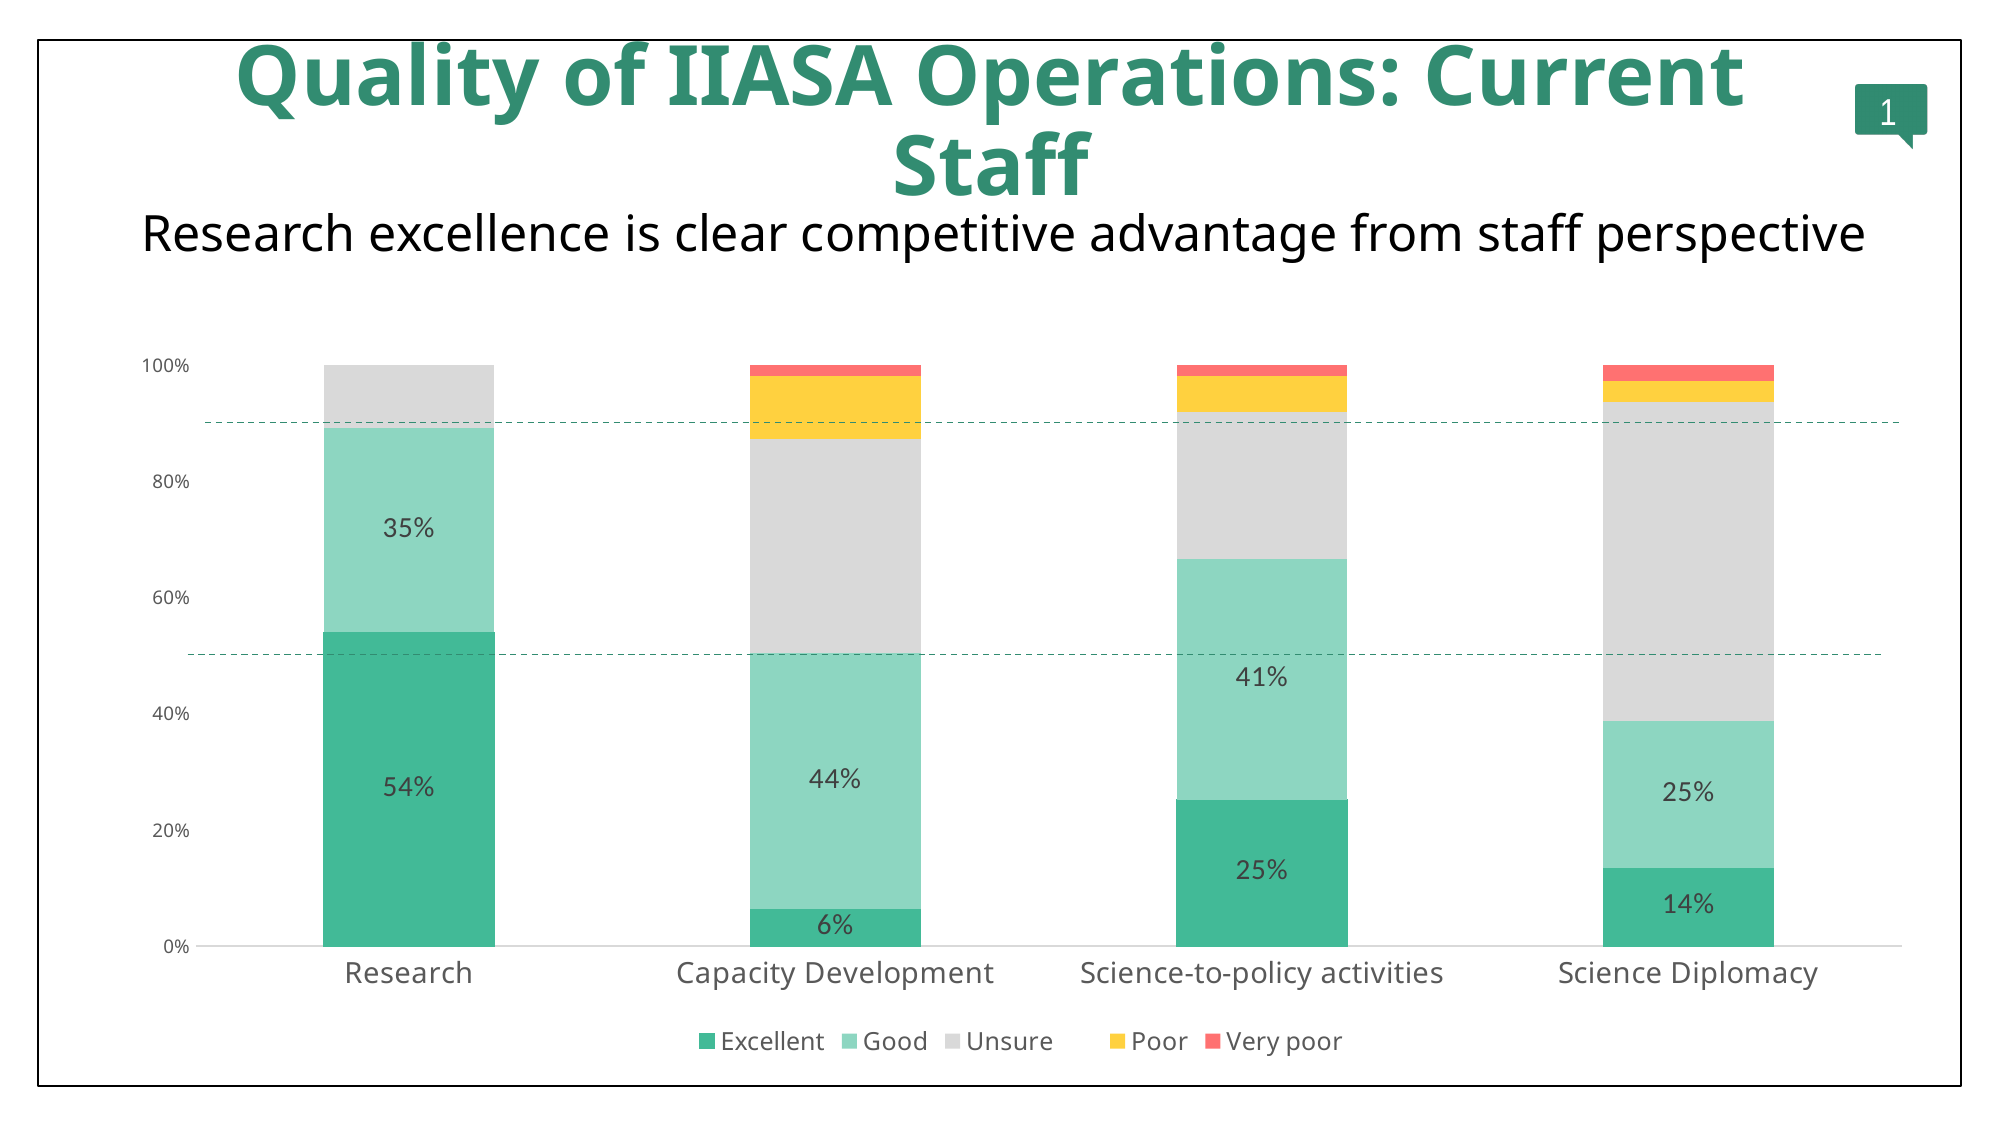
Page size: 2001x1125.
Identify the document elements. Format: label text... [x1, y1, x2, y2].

chart [104, 337, 1939, 1065]
text_box Research excellence is clear competitive advantage from staff perspective [70, 194, 1939, 269]
picture [1840, 65, 1942, 168]
text_box Quality of IIASA Operations: Current Staff [173, 52, 1809, 194]
